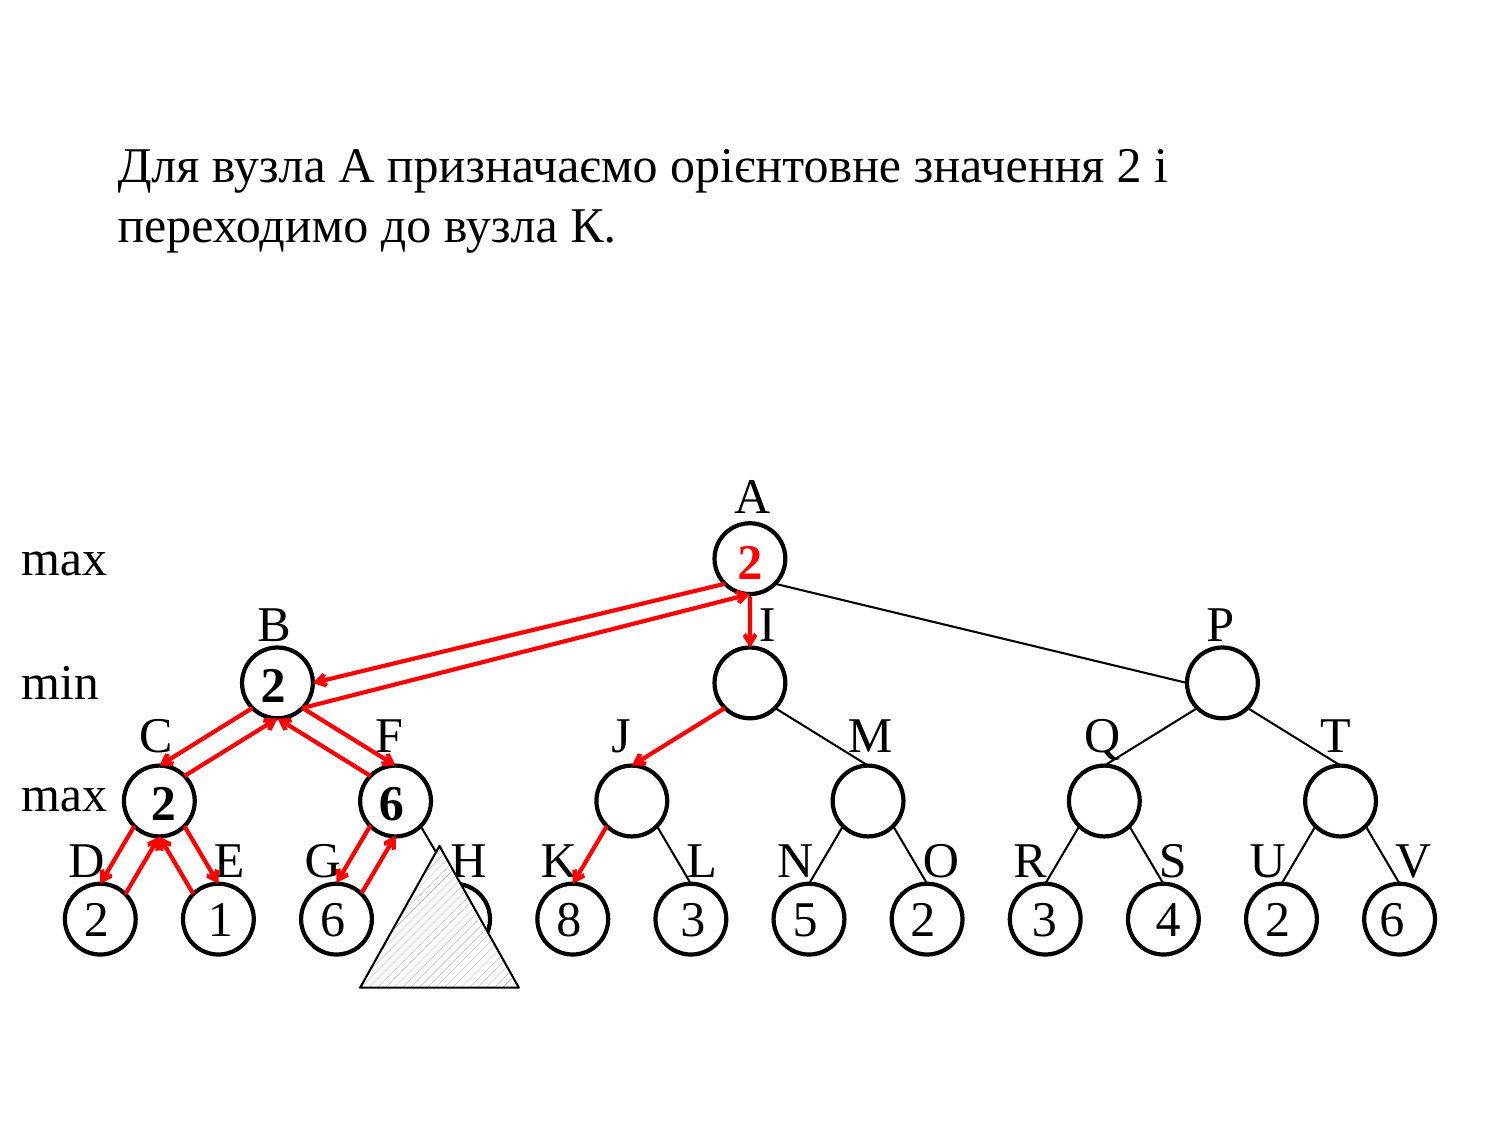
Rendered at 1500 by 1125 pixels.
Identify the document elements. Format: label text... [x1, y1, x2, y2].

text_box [5, 455, 1448, 988]
list Для вузла А призначаємо орієнтовне значення 2 і переходимо до вузла К. [0, 125, 1459, 433]
